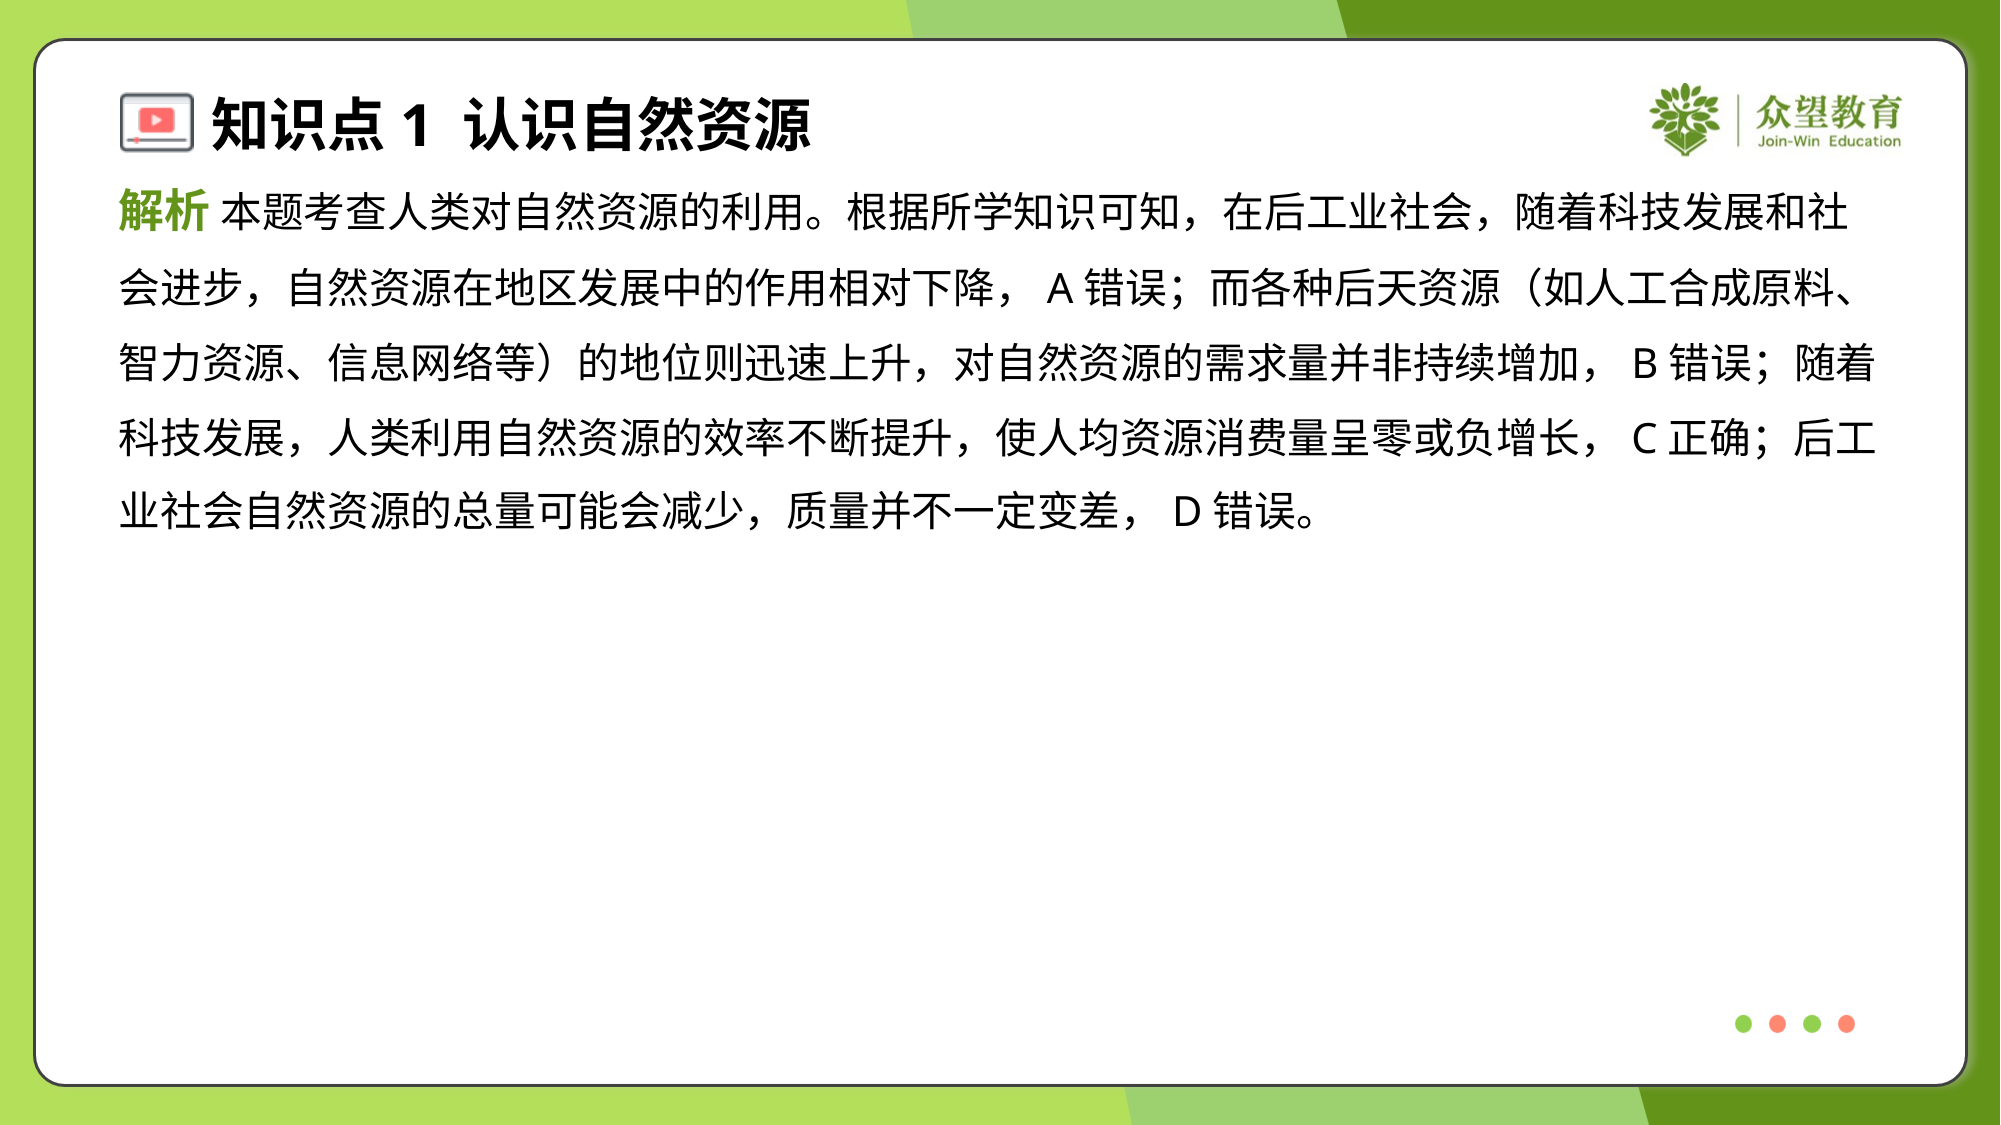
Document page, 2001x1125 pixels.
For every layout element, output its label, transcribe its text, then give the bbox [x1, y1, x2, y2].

picture [0, 0, 2000, 1125]
text_box 解析 本题考查人类对自然资源的利用。根据所学知识可知，在后工业社会，随着科技发展和社 会进步，自然资源在地区发展中的作用相对下降，A错误；而各种后天资源（如人工合成原料、 智力资源、信息网络等）的地位则迅速上升，对自然资源的需求量并非持续增加，B错误；随着 科技发展，人类利用自然资源的效率不断提升，使人均资源消费量呈零或负增长，C正确；后工 业社会自然资源的总量可能会减少，质量并不一定变差，D错误。 [118, 159, 1883, 527]
